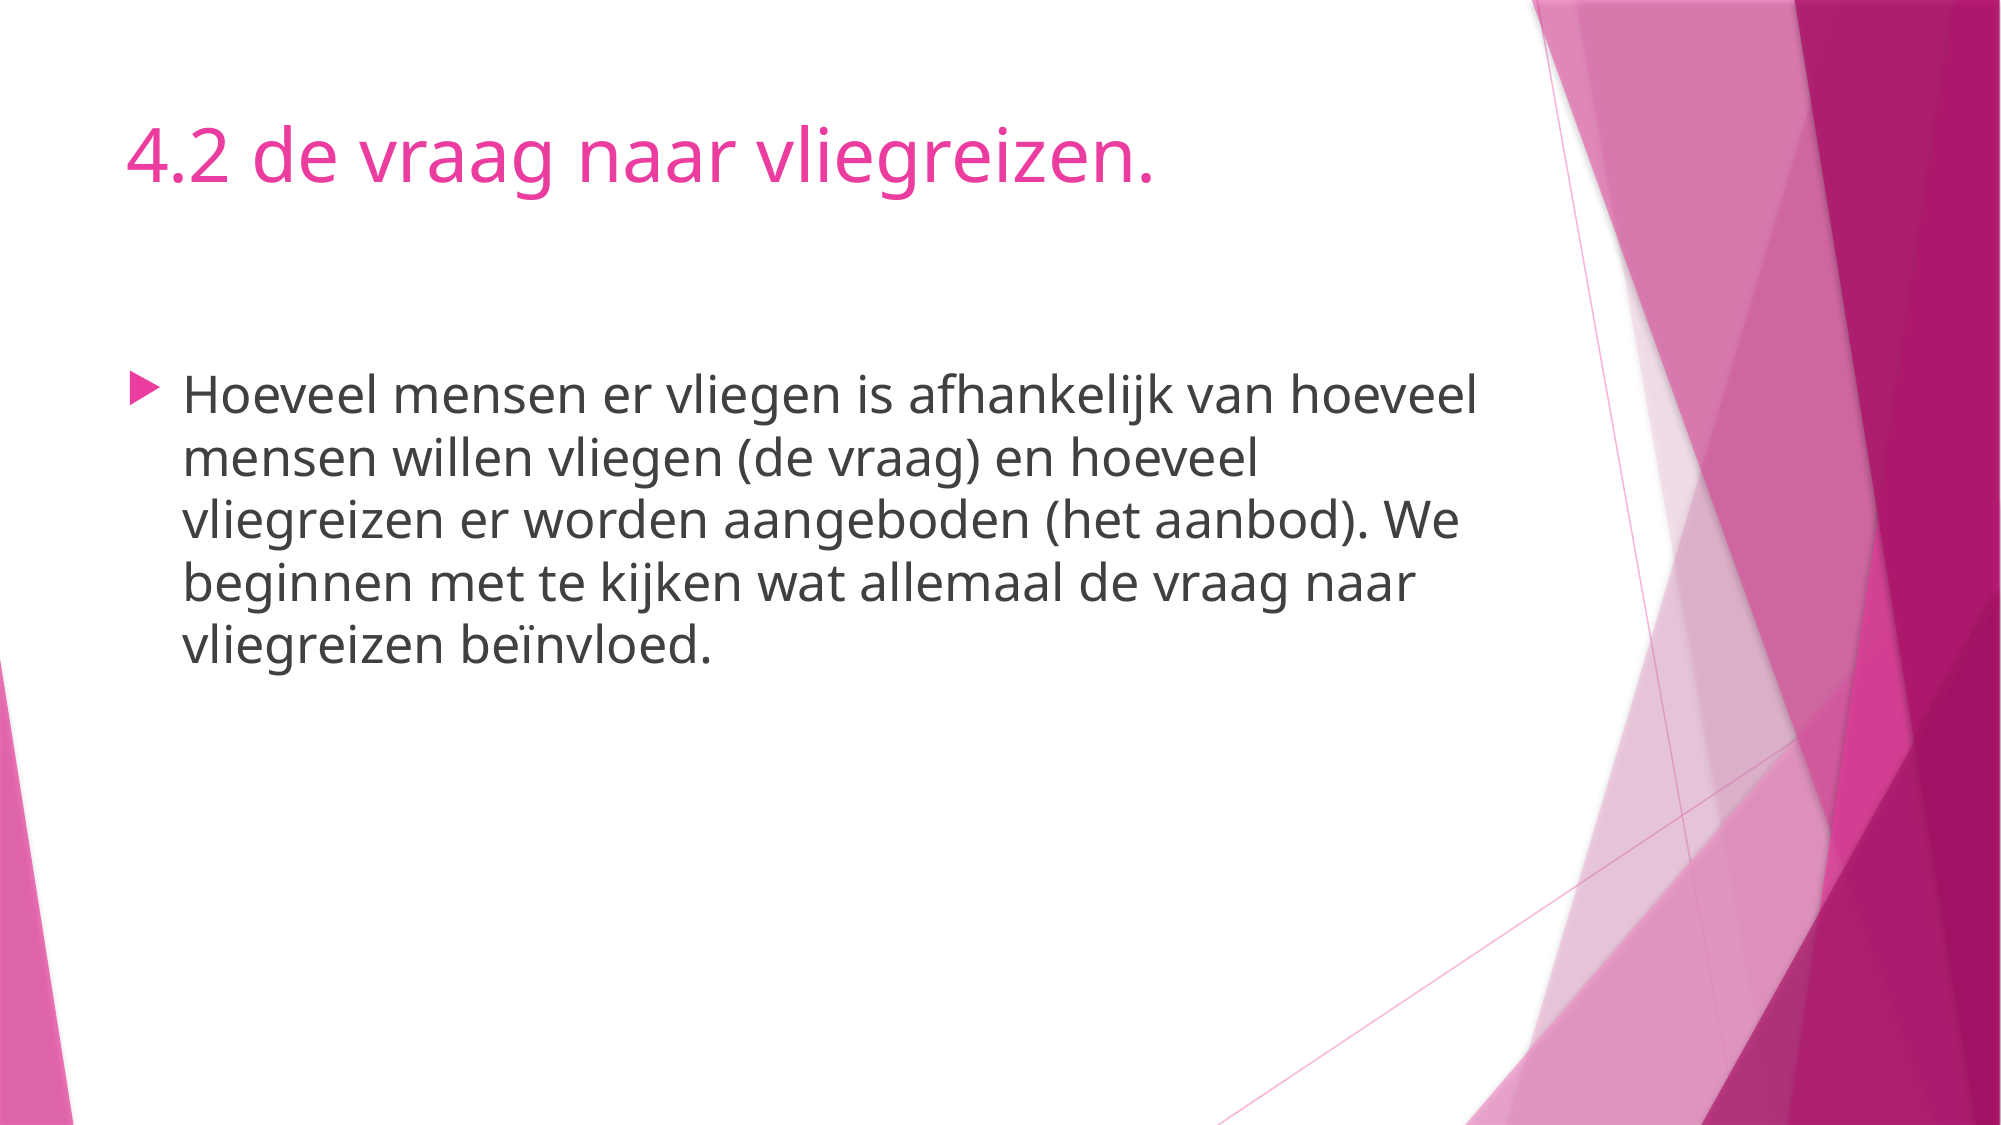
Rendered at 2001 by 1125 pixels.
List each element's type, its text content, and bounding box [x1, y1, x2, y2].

list Hoeveel mensen er vliegen is afhankelijk van hoeveel mensen willen vliegen (de vraag) en hoeveel vliegreizen er worden aangeboden (het aanbod). We beginnen met te kijken wat allemaal de vraag naar vliegreizen beïnvloed. [111, 354, 1522, 992]
title 4.2 de vraag naar vliegreizen. [111, 99, 1522, 317]
